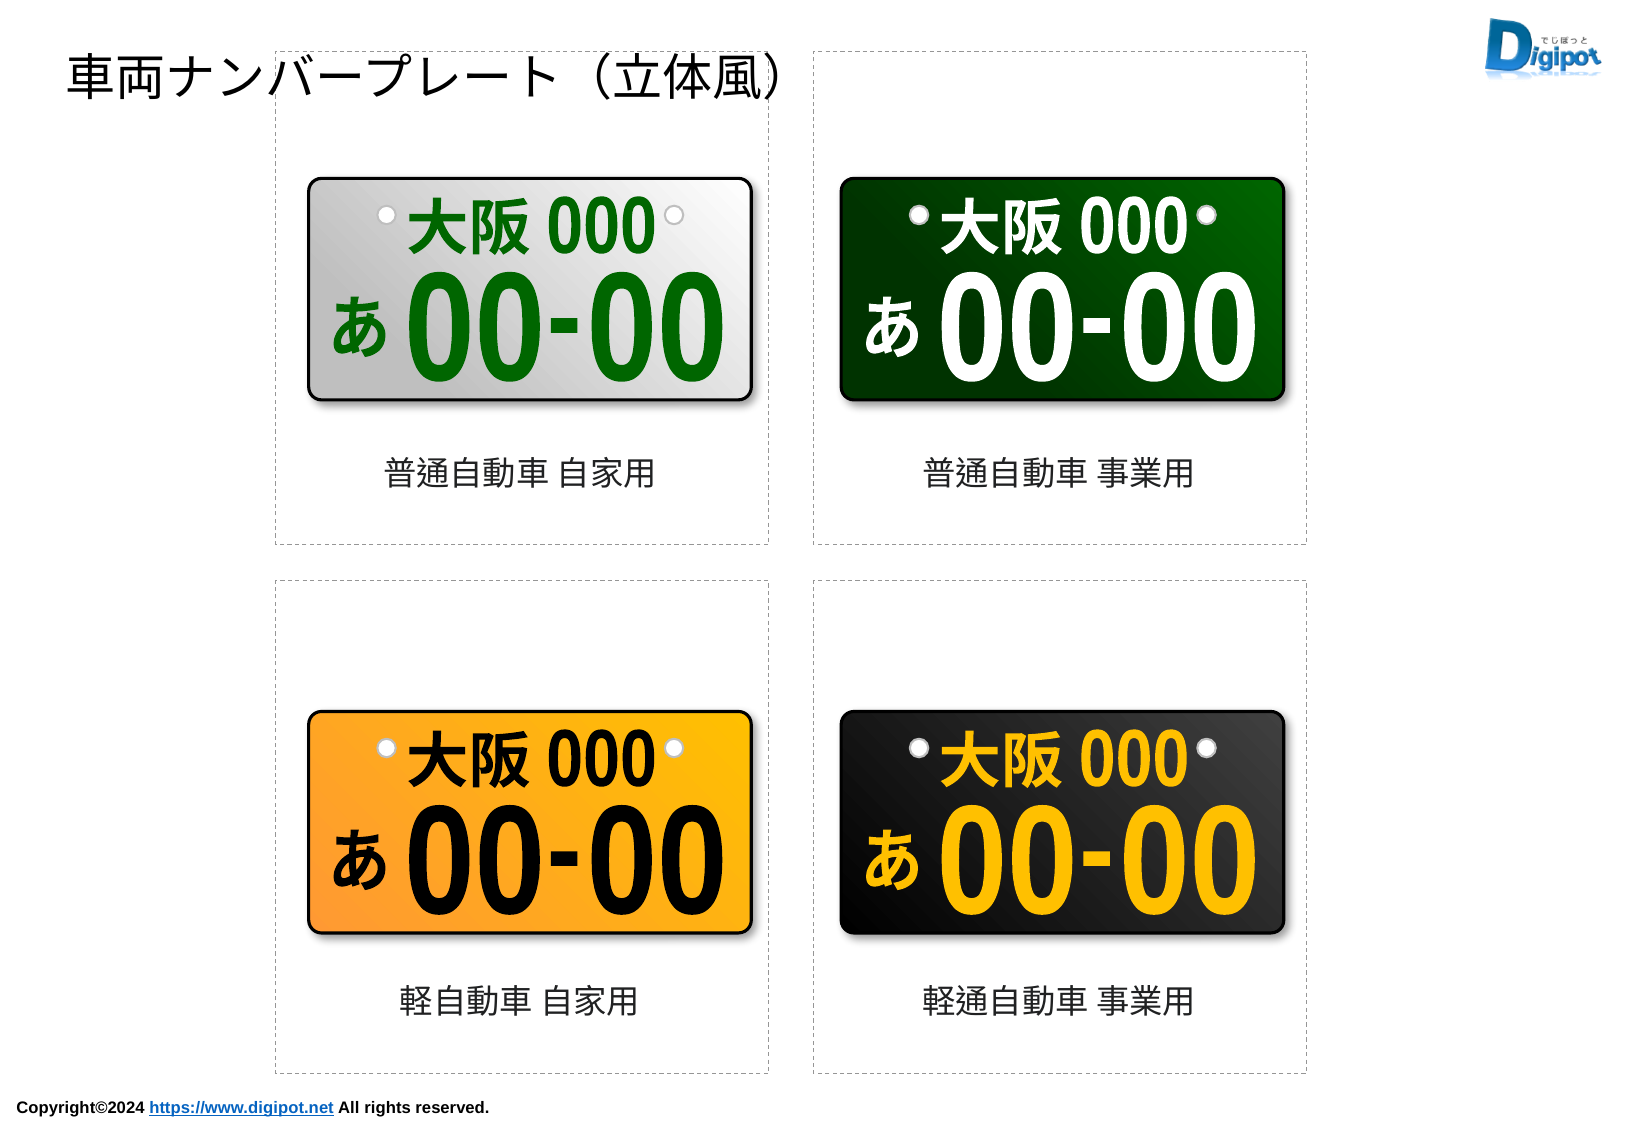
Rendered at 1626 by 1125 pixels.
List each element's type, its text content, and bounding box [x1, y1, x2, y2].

text_box 車両ナンバープレート（立体風） [50, 38, 828, 113]
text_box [308, 178, 752, 400]
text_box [308, 711, 752, 933]
text_box 普通自動車 自家用 [368, 444, 672, 500]
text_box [841, 711, 1284, 933]
text_box 普通自動車 事業用 [907, 444, 1211, 500]
picture [1485, 18, 1602, 82]
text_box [841, 178, 1284, 400]
text_box 軽通自動車 事業用 [907, 972, 1211, 1028]
text_box 軽自動車 自家用 [385, 972, 655, 1028]
